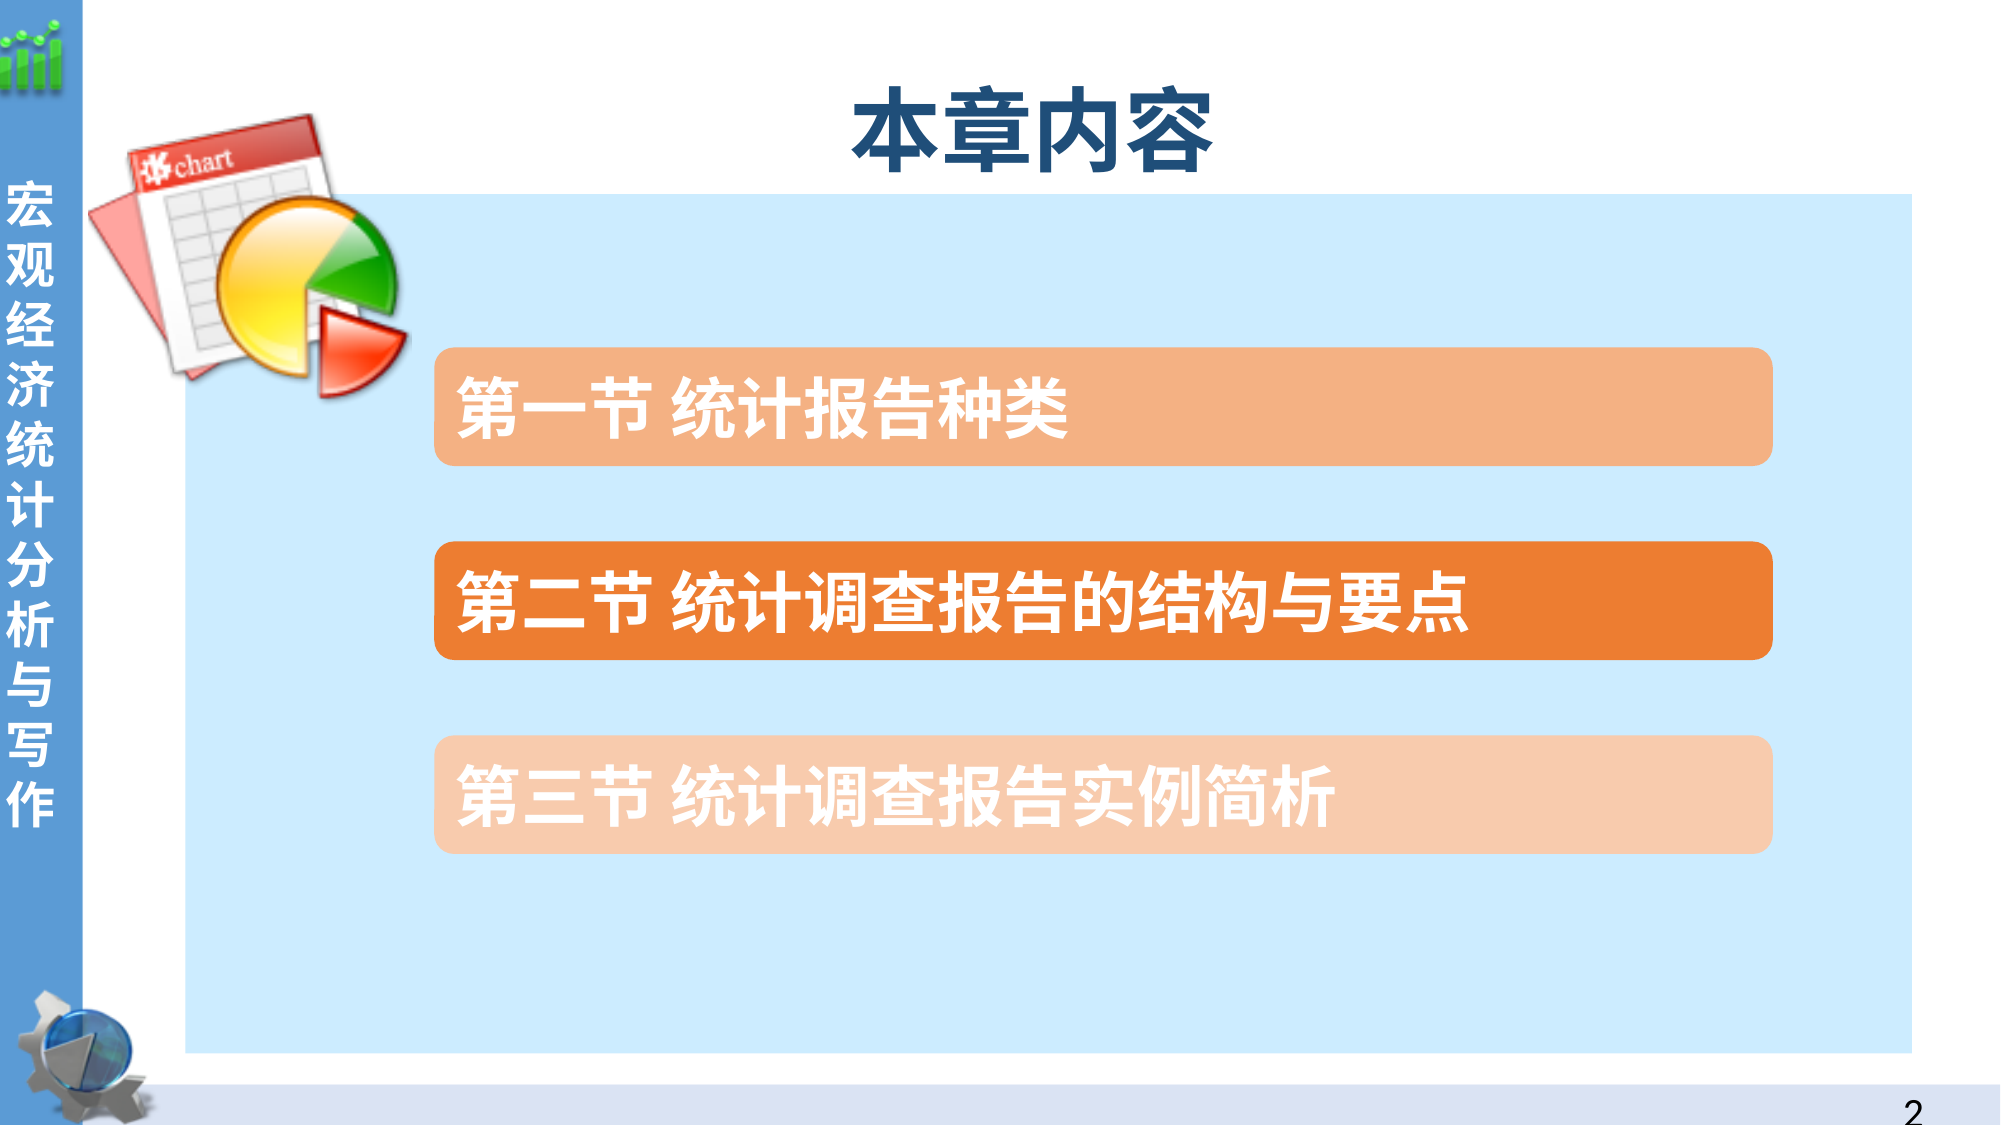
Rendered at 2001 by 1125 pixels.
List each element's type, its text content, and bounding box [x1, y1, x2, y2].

picture [0, 0, 2001, 1125]
text_box 第三节 统计调查报告实例简析 [433, 734, 1774, 855]
text_box [184, 193, 1913, 1055]
text_box 第一节 统计报告种类 [433, 346, 1774, 468]
text_box 第二节 统计调查报告的结构与要点 [433, 540, 1774, 662]
text_box 本章内容 [226, 25, 1840, 244]
slide_number 1 [1786, 1085, 1940, 1125]
